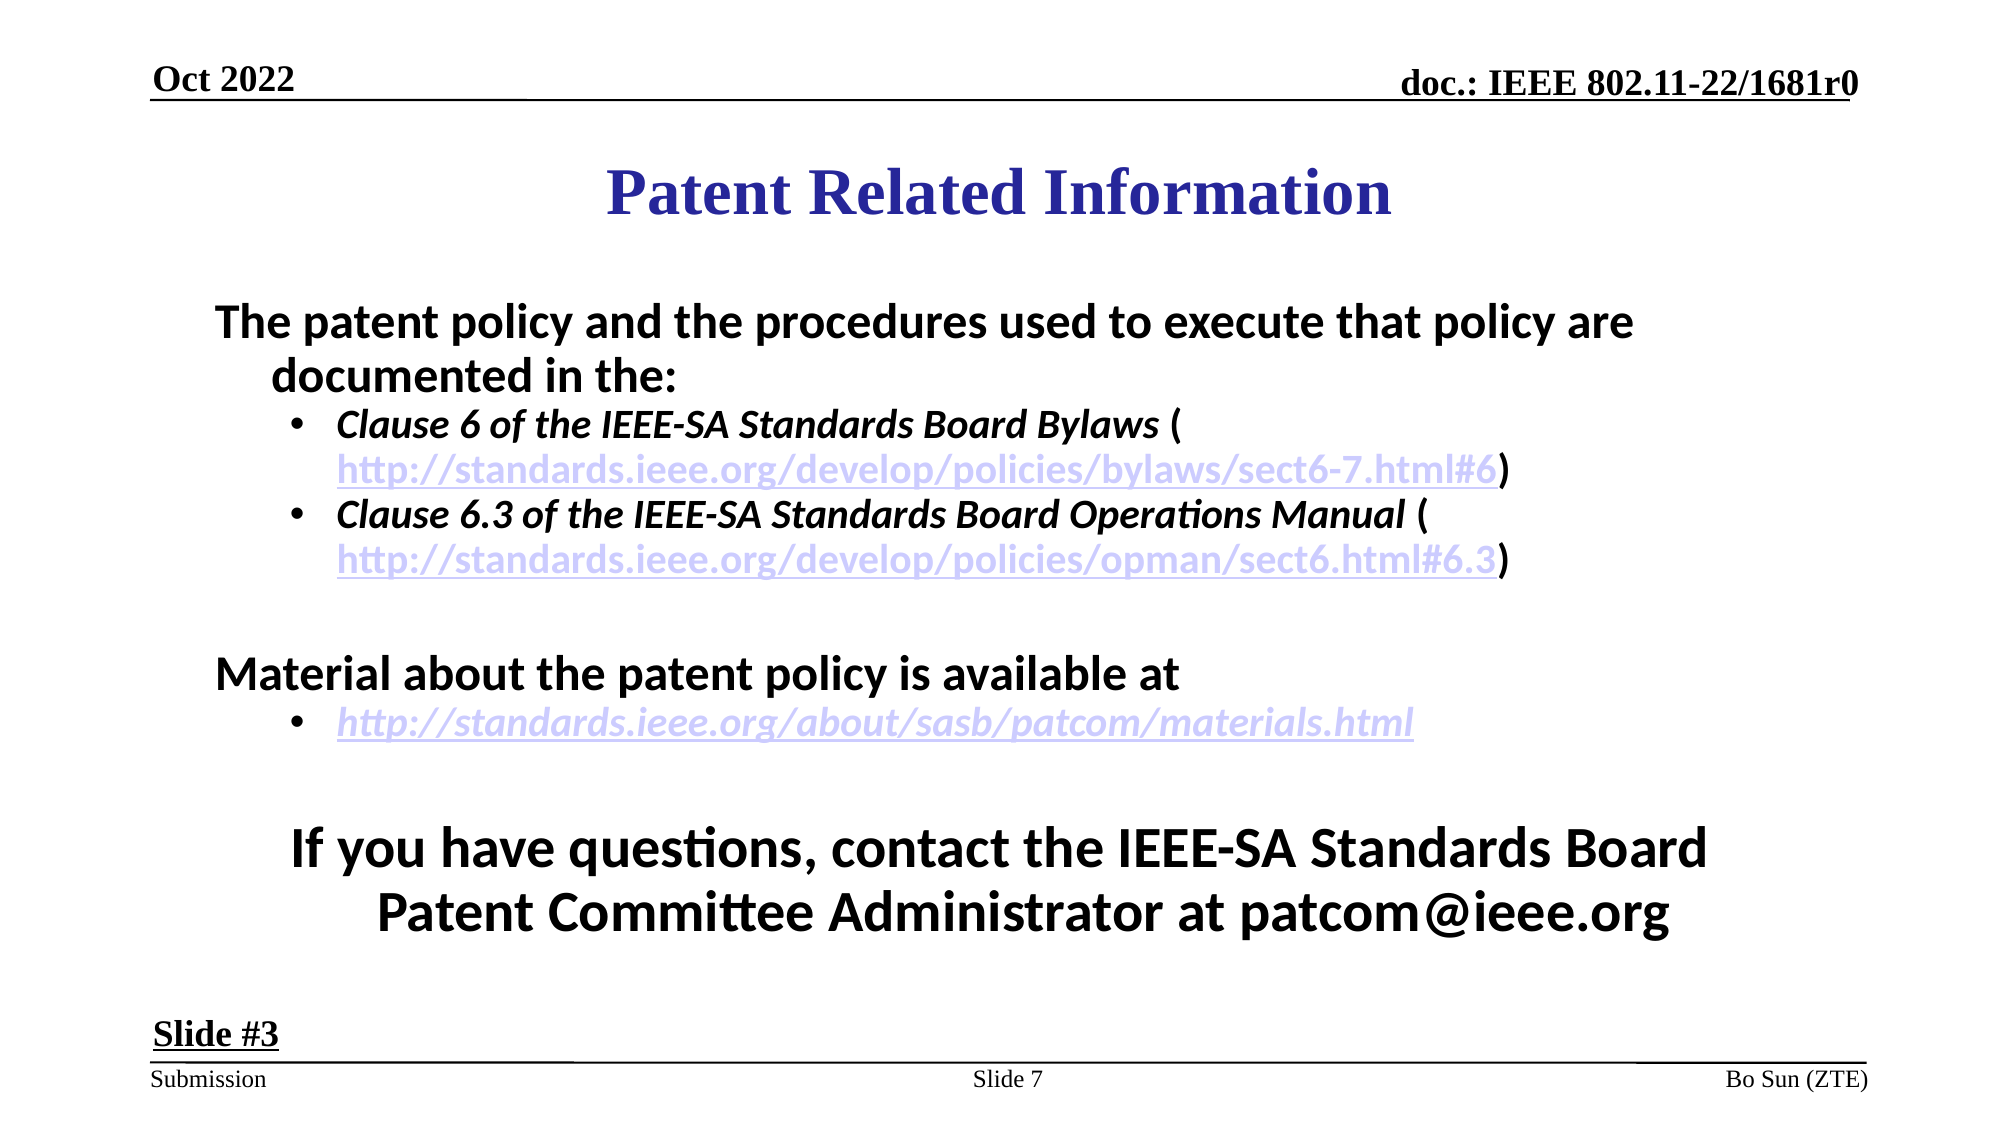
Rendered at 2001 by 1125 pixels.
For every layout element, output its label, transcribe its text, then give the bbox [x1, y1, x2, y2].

footer Bo Sun (ZTE) [1171, 1061, 1869, 1093]
text_box The patent policy and the procedures used to execute that policy are documented in the: Clause 6 of the IEEE-SA Standards Board Bylaws (http://standards.ieee.org/develop/policies/bylaws/sect6-7.html#6) Clause 6.3 of the IEEE-SA Standards Board Operations Manual (http://standards.ieee.org/develop/policies/opman/sect6.html#6.3) Material about the patent policy is available at http://standards.ieee.org/about/sasb/patcom/materials.html If you have questions, contact the IEEE-SA Standards Board Patent Committee Administrator at patcom@ieee.org [200, 287, 1800, 988]
slide_number Slide 7 [949, 1061, 1067, 1123]
text_box Patent Related Information [362, 100, 1638, 276]
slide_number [152, 54, 563, 100]
text_box Slide #3 [138, 1002, 295, 1062]
